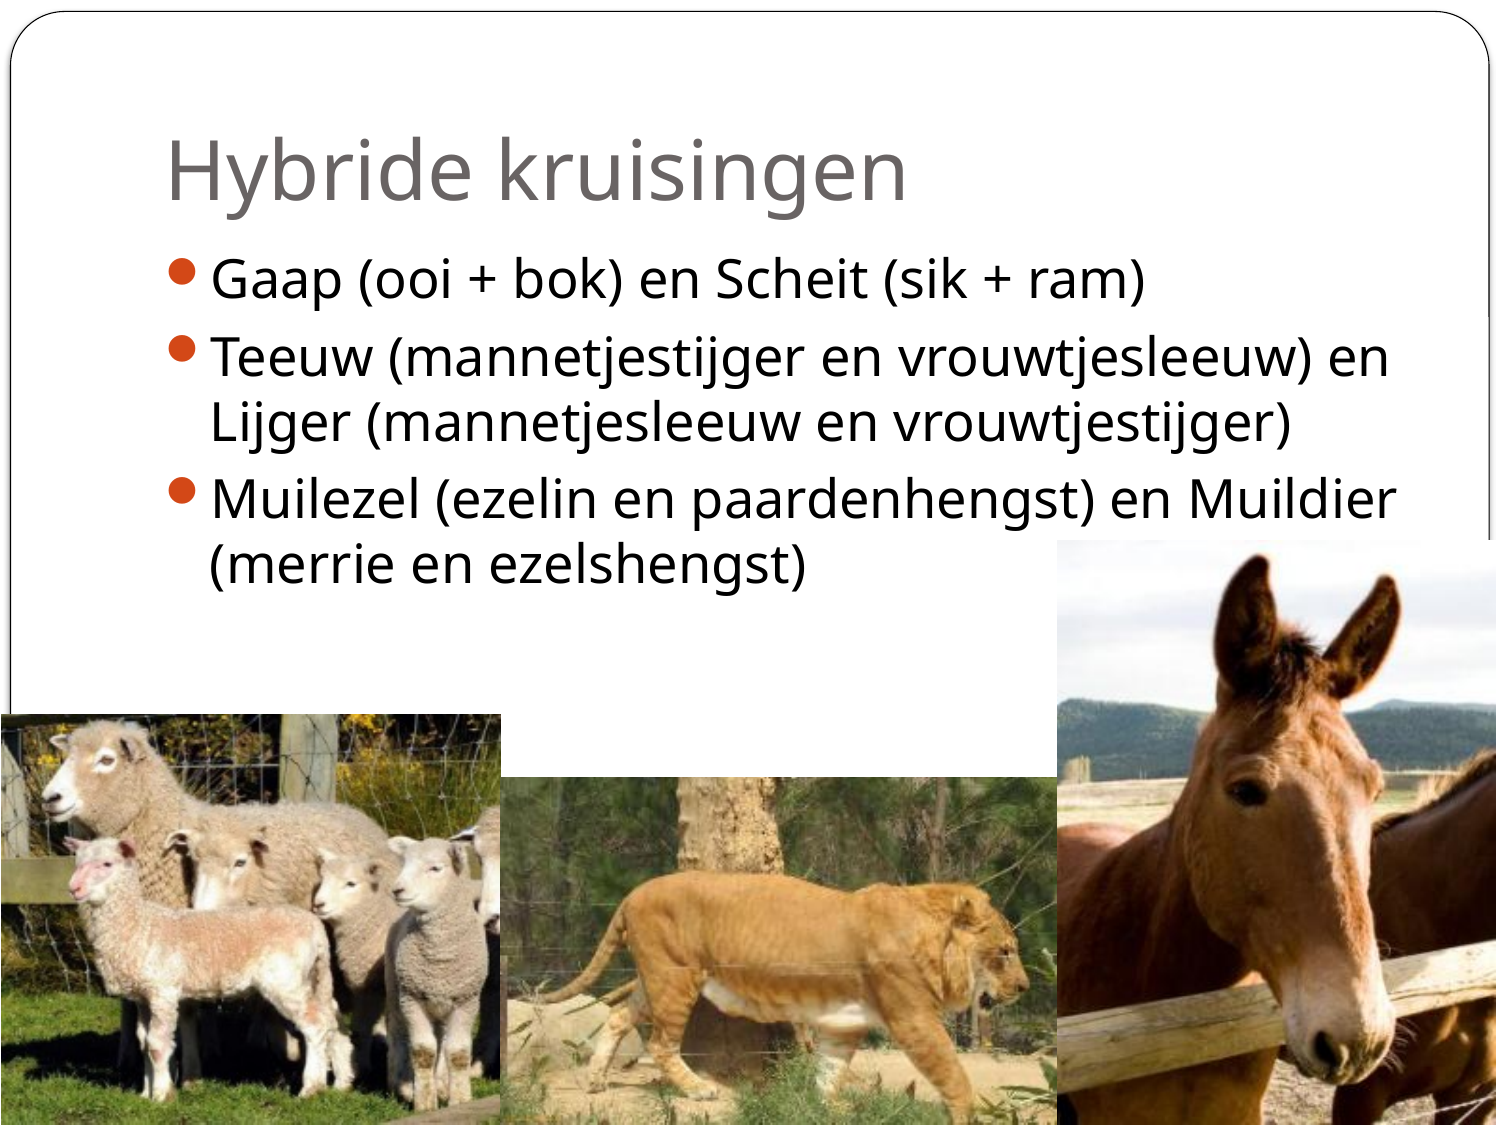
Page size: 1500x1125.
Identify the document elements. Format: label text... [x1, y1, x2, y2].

title Hybride kruisingen [150, 45, 1425, 233]
picture [1, 540, 1496, 1125]
list Gaap (ooi + bok) en Scheit (sik + ram) Teeuw (mannetjestijger en vrouwtjesleeuw) en Lijger (mannetjesleeuw en vrouwtjestijger) Muilezel (ezelin en paardenhengst) en Muildier (merrie en ezelshengst) [150, 237, 1425, 776]
